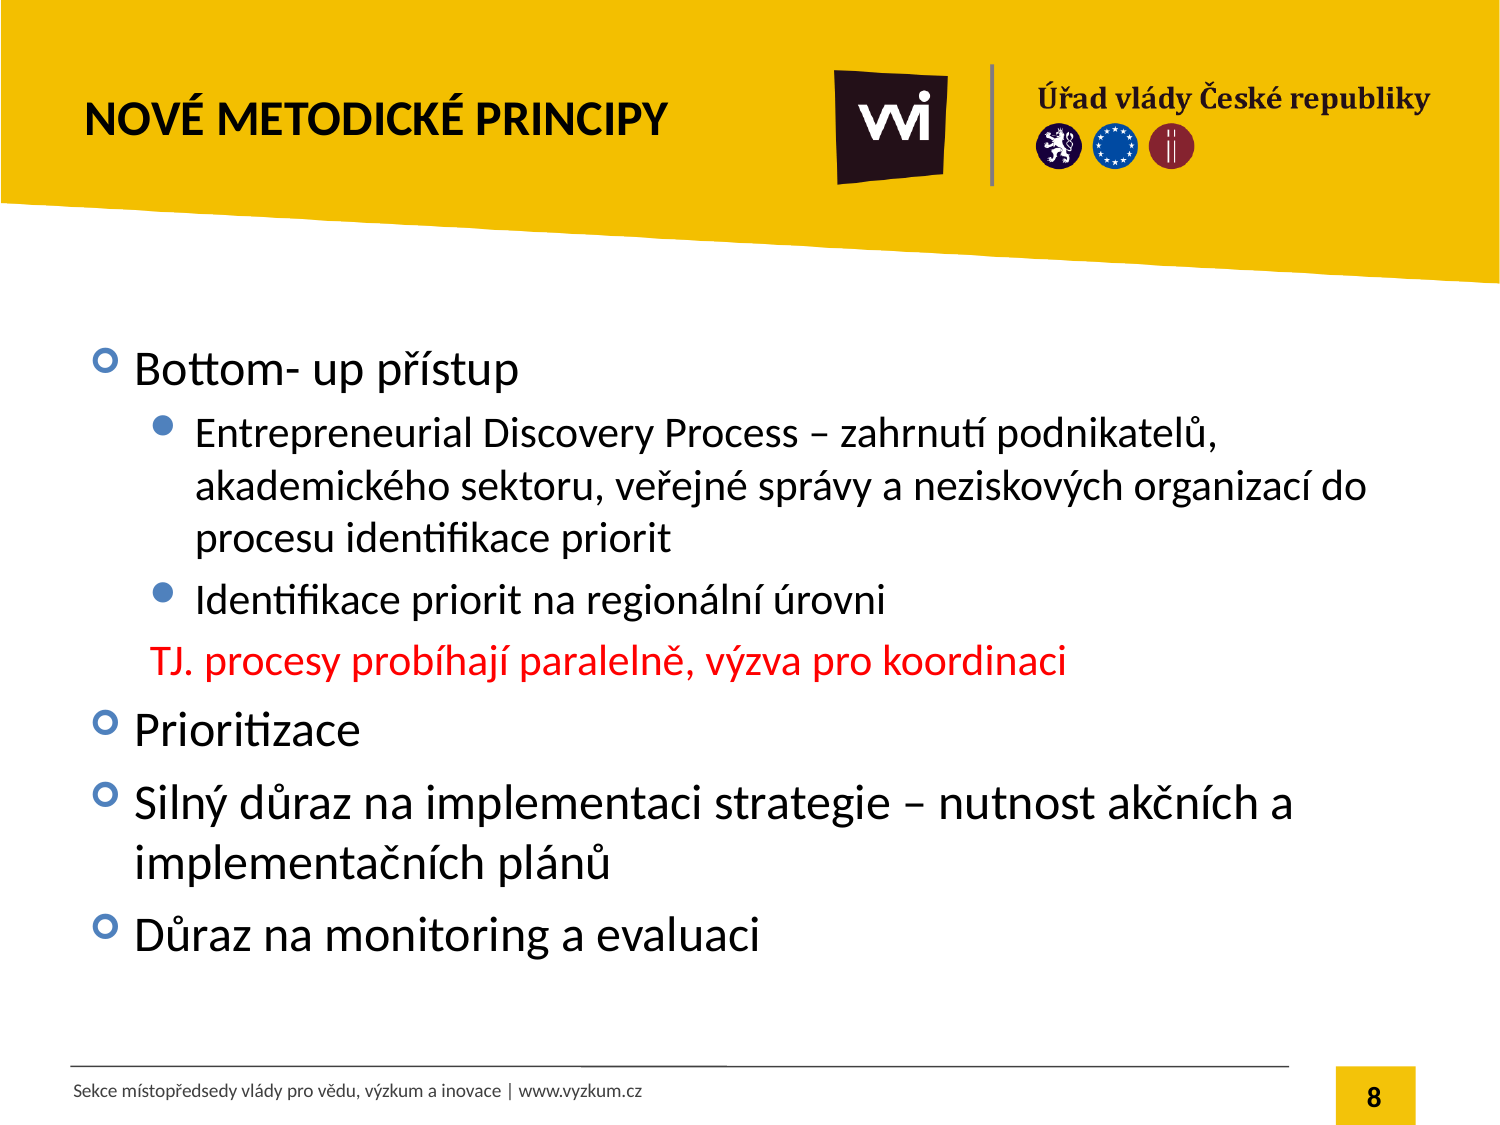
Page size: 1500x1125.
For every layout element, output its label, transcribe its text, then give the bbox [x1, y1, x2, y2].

slide_number 8 [1324, 1066, 1425, 1125]
picture [0, 0, 1500, 284]
list Bottom- up přístup Entrepreneurial Discovery Process – zahrnutí podnikatelů, akademického sektoru, veřejné správy a neziskových organizací do procesu identifikace priorit Identifikace priorit na regionální úrovni TJ. procesy probíhají paralelně, výzva pro koordinaci Prioritizace Silný důraz na implementaci strategie – nutnost akčních a implementačních plánů Důraz na monitoring a evaluaci [75, 328, 1418, 985]
title Nové metodické principy [70, 70, 727, 153]
